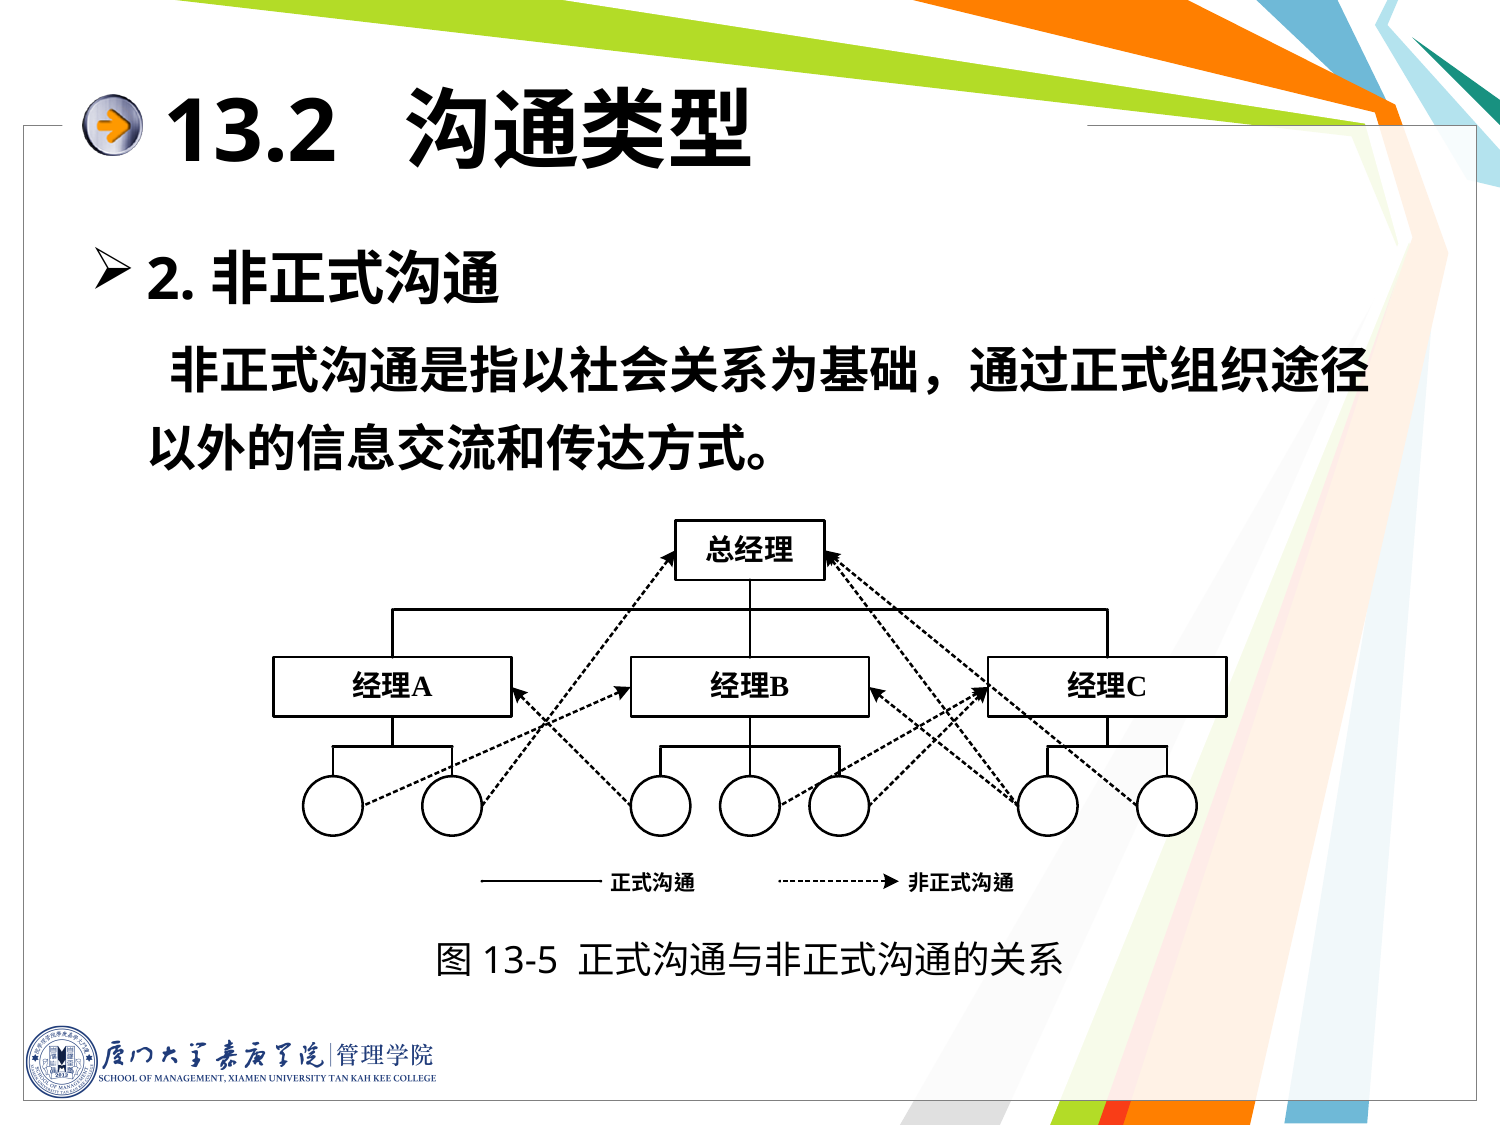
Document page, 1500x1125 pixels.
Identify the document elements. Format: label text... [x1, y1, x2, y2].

picture [82, 94, 143, 156]
text_box 图13-5 正式沟通与非正式沟通的关系 [420, 934, 1080, 989]
list 2.非正式沟通 非正式沟通是指以社会关系为基础，通过正式组织途径以外的信息交流和传达方式。 [75, 212, 1425, 493]
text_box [268, 515, 1232, 926]
picture [24, 1024, 438, 1100]
title 13.2 沟通类型 [148, 32, 1182, 220]
text_box [0, 0, 1500, 75]
